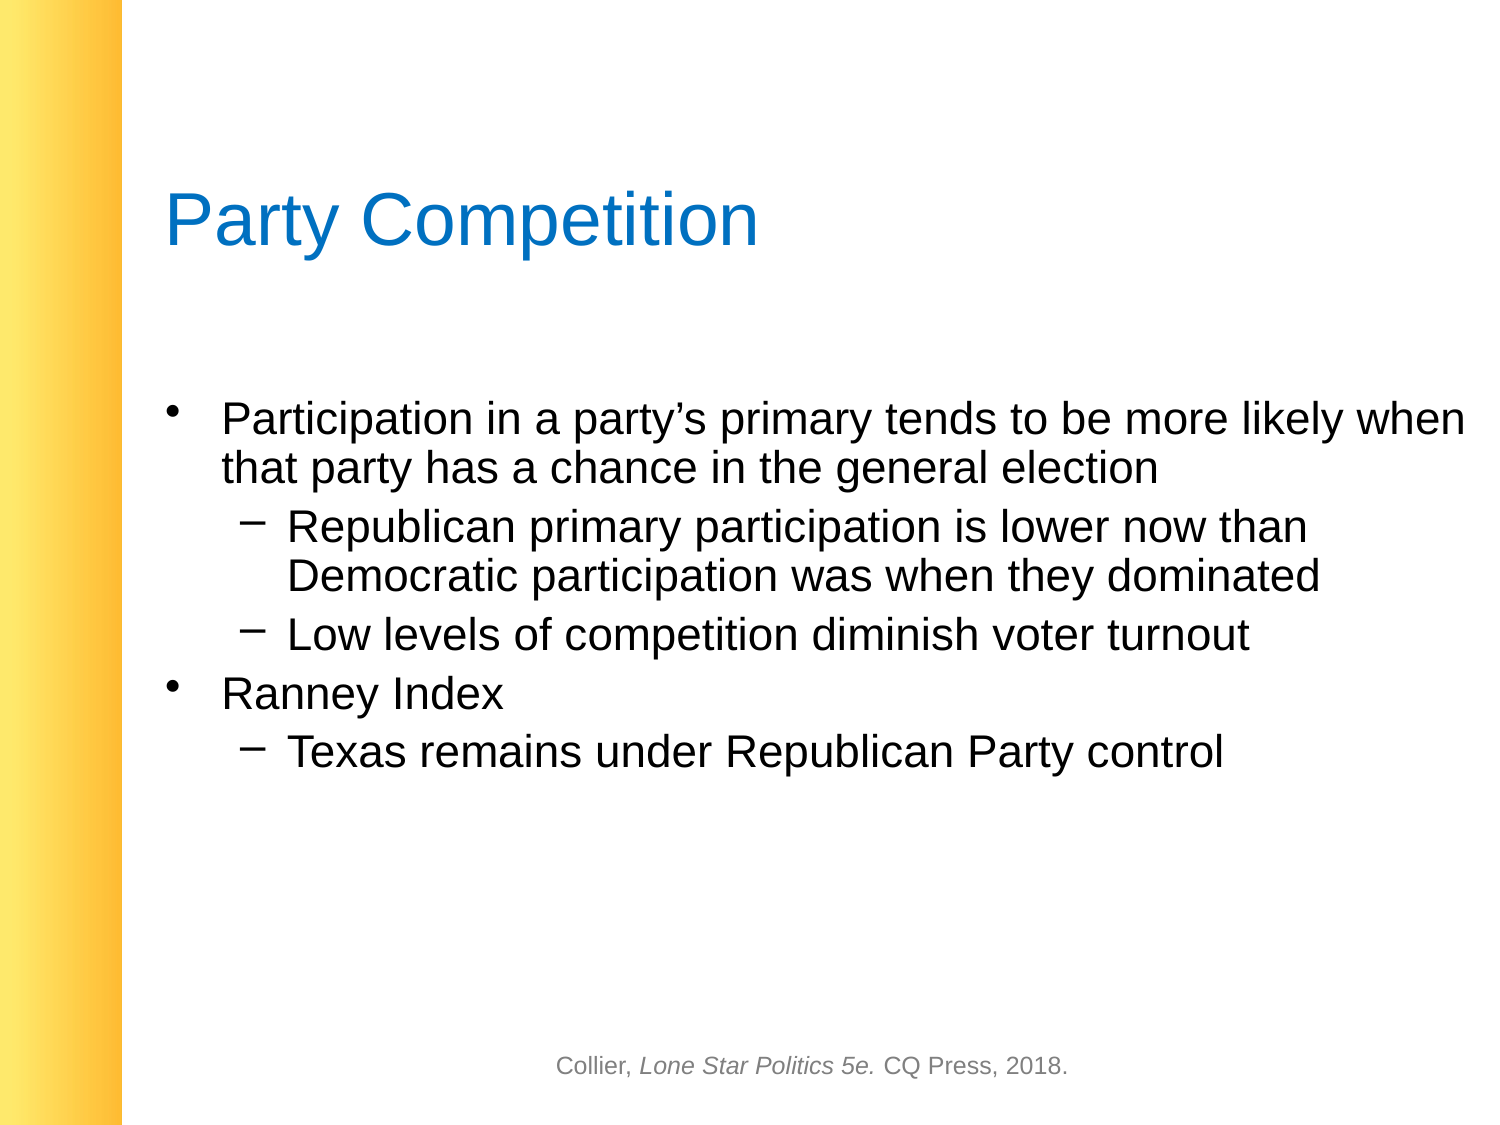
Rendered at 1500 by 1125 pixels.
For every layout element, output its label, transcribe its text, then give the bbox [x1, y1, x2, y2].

text_box Collier, Lone Star Politics 5e. CQ Press, 2018. [525, 1042, 1100, 1087]
list Participation in a party’s primary tends to be more likely when that party has a chance in the general election Republican primary participation is lower now than Democratic participation was when they dominated Low levels of competition diminish voter turnout Ranney Index Texas remains under Republican Party control [150, 387, 1500, 1100]
picture [0, 0, 1500, 1125]
title Party Competition [150, 162, 1463, 350]
